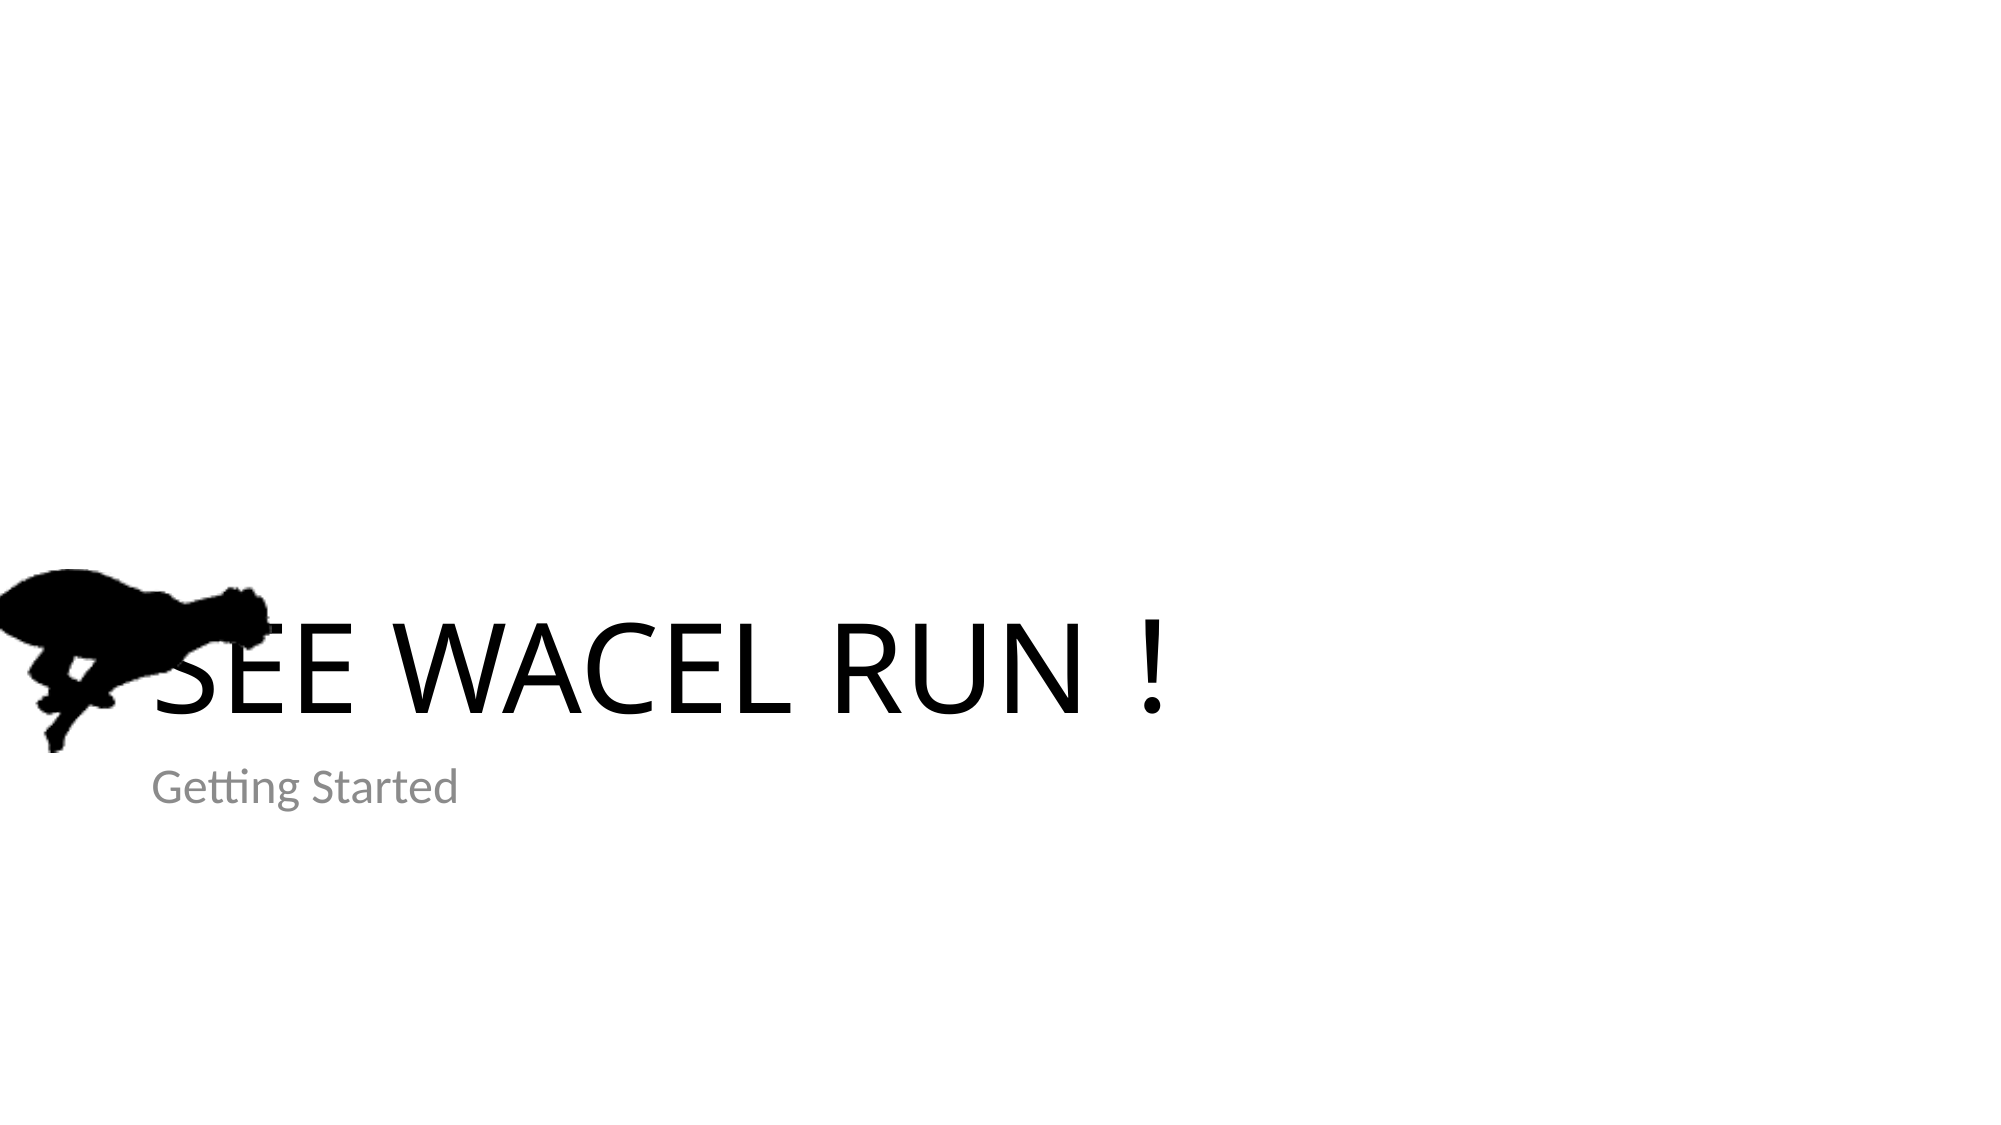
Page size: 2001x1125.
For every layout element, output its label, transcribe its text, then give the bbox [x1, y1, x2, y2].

title SEE WACEL RUN！ [136, 280, 1862, 749]
picture [0, 569, 272, 753]
list Getting Started [136, 752, 1862, 999]
